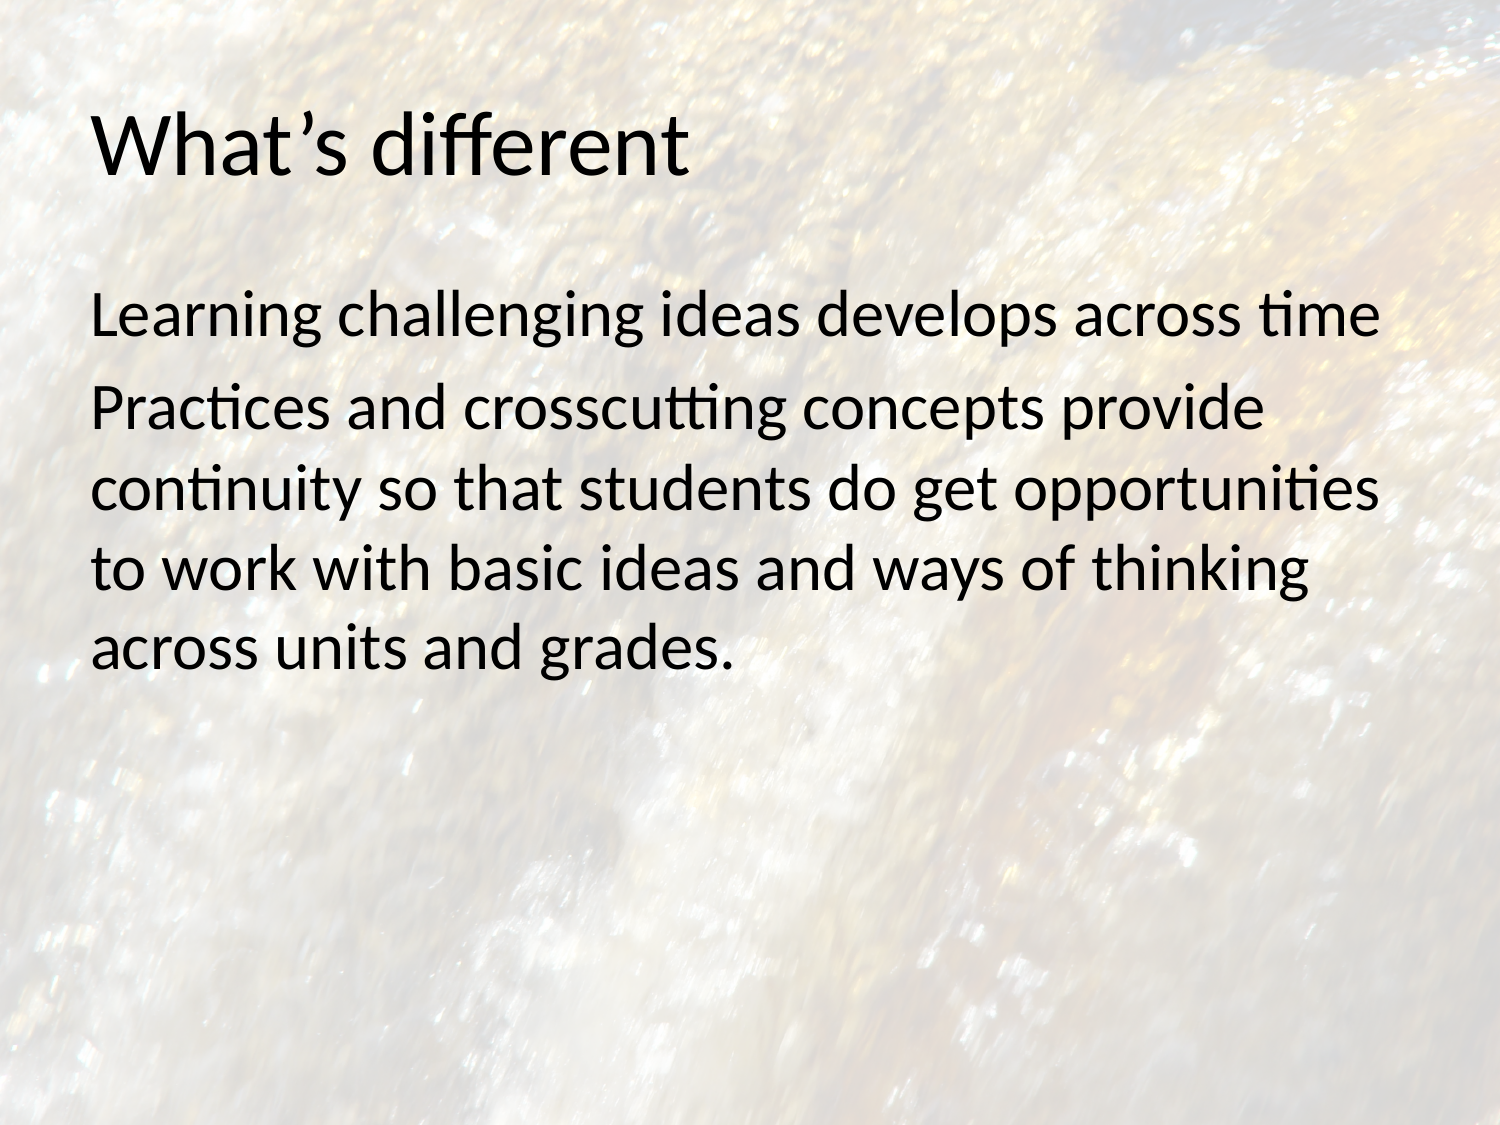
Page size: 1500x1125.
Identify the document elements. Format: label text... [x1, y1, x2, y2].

title What’s different [75, 45, 1425, 233]
list Learning challenging ideas develops across time Practices and crosscutting concepts provide continuity so that students do get opportunities to work with basic ideas and ways of thinking across units and grades. [75, 262, 1425, 1005]
